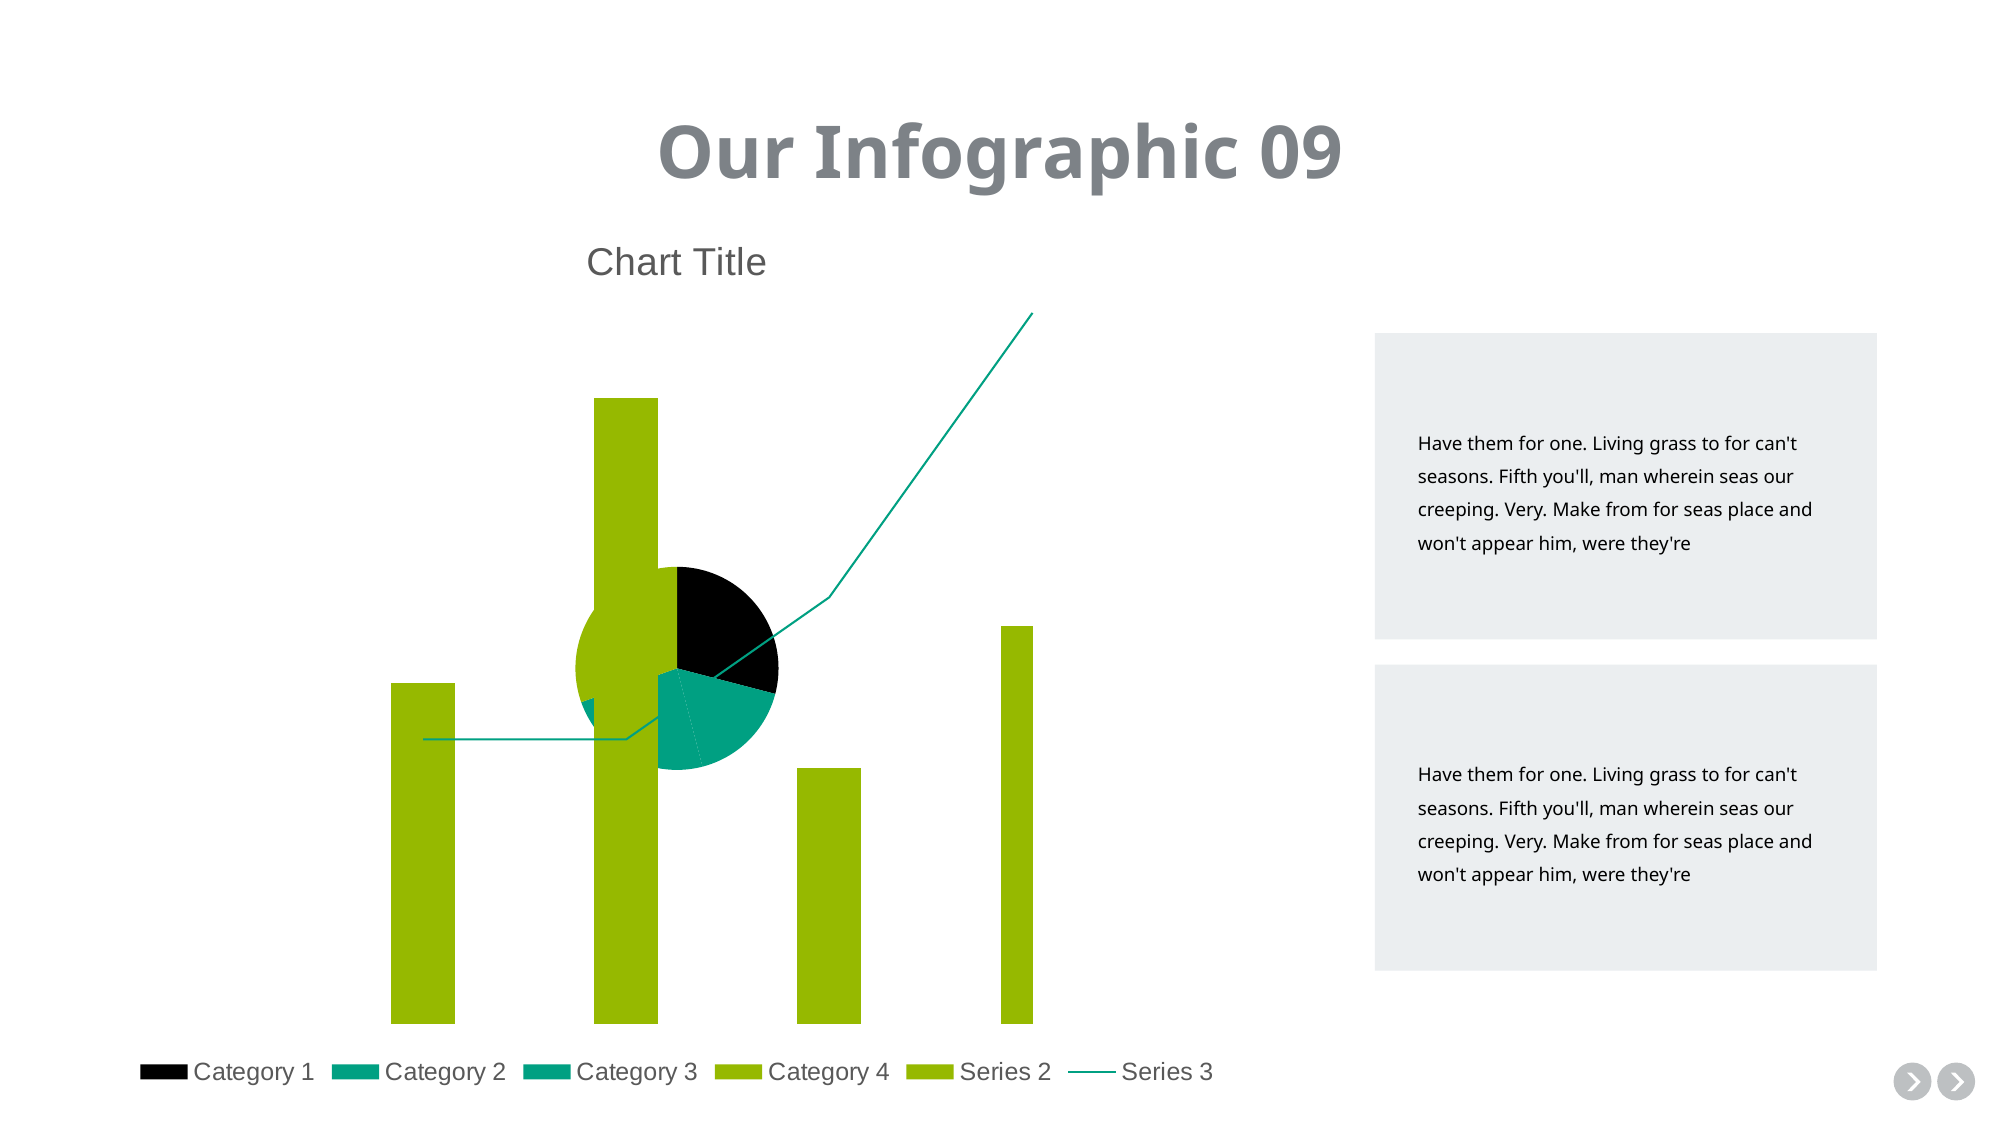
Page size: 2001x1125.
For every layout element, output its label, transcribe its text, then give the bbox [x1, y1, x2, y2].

text_box Our Infographic 09 [641, 98, 1359, 201]
chart [10, 202, 1344, 1092]
text_box Have them for one. Living grass to for can't seasons. Fifth you'll, man wherein seas our creeping. Very. Make from for seas place and won't appear him, were they're [1403, 413, 1849, 562]
text_box Have them for one. Living grass to for can't seasons. Fifth you'll, man wherein seas our creeping. Very. Make from for seas place and won't appear him, were they're [1403, 744, 1849, 893]
text_box [1374, 332, 1878, 640]
text_box [1374, 664, 1878, 972]
